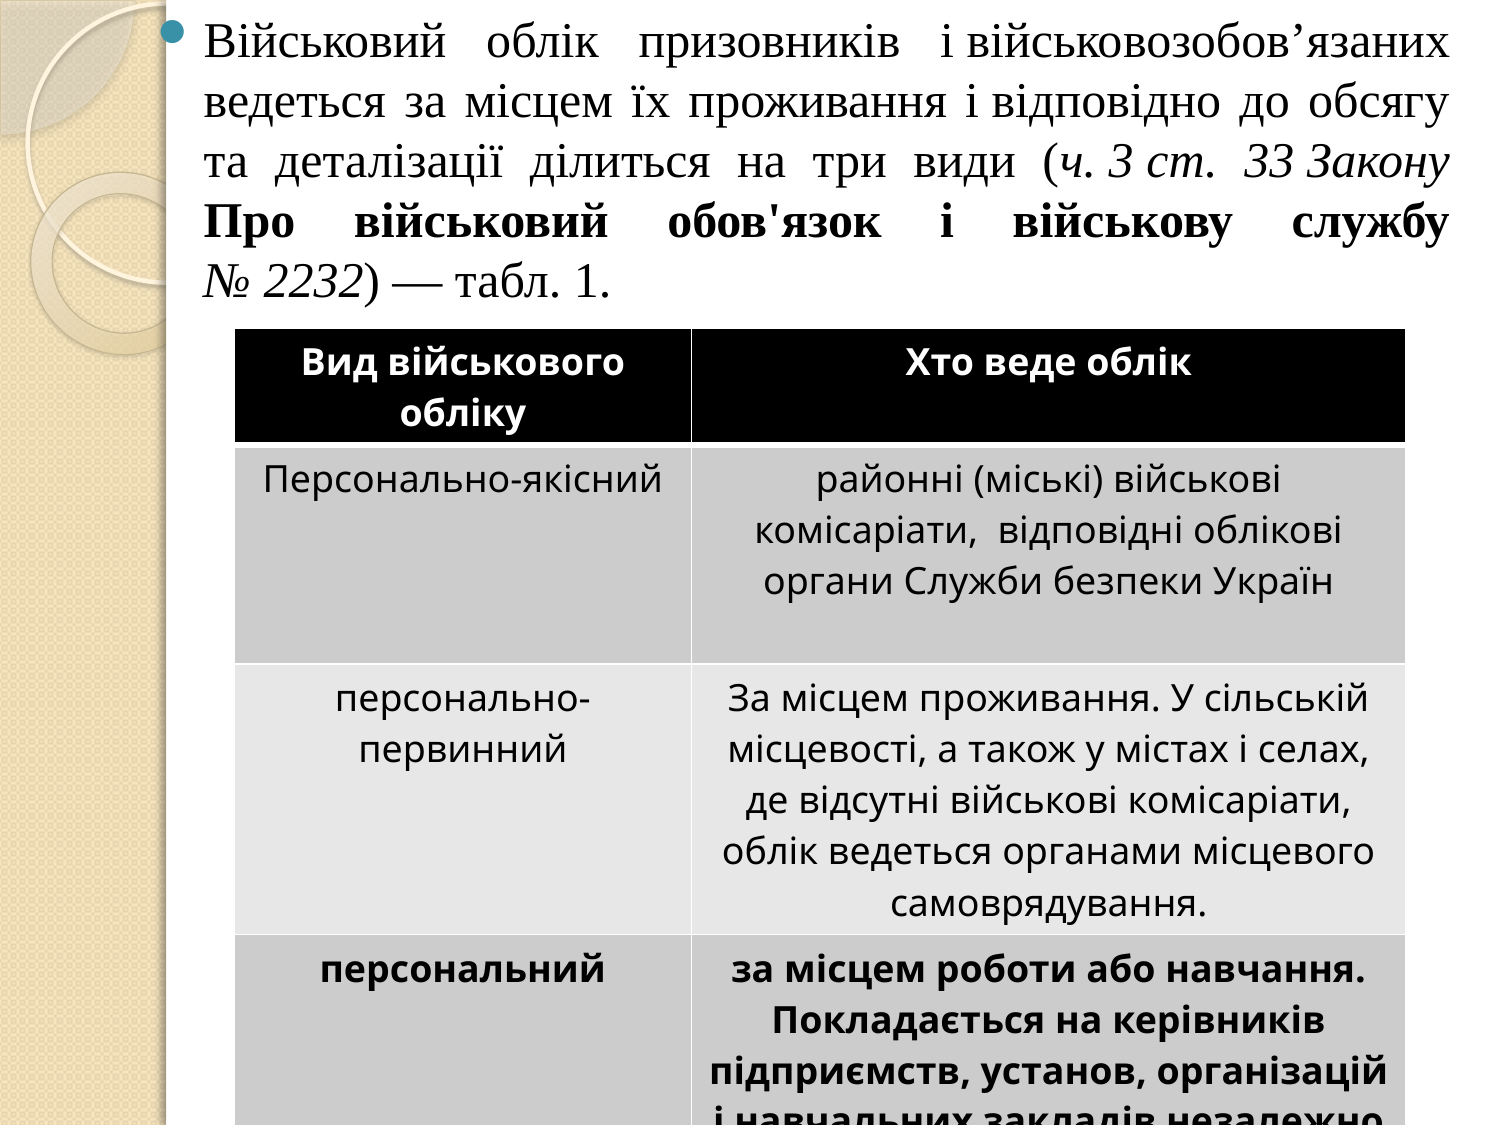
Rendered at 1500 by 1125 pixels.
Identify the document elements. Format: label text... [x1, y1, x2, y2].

table_cell персональний [235, 935, 691, 1125]
table_header Хто веде облік [692, 329, 1405, 442]
table_cell Персонально-якісний [235, 448, 691, 663]
list Військовий облік призовників і військо­возобов’язаних ведеться за місцем їх проживання і відповідно до обсягу та деталізації ділиться на три види (ч. 3 ст. 33 Закону Про військовий обов'язок і військову службу № 2232) — табл. 1. [128, 0, 1465, 788]
table_cell за місцем роботи або навчання. Покладається на керівників підприємств, установ, організацій і навчальних закладів незалежно від підпорядкування і форм власності. [692, 935, 1405, 1125]
table_cell районні (міські) військові комісаріати, відповідні облікові органи Служби безпеки Україн [692, 448, 1405, 663]
table_header Вид військового обліку [235, 329, 691, 442]
table_cell персонально-первинний [235, 665, 691, 934]
table_cell За місцем проживання. У сільській місцевості, а також у містах і селах, де відсутні військові комісаріати, облік ведеться органами місцевого самоврядування. [692, 665, 1405, 934]
